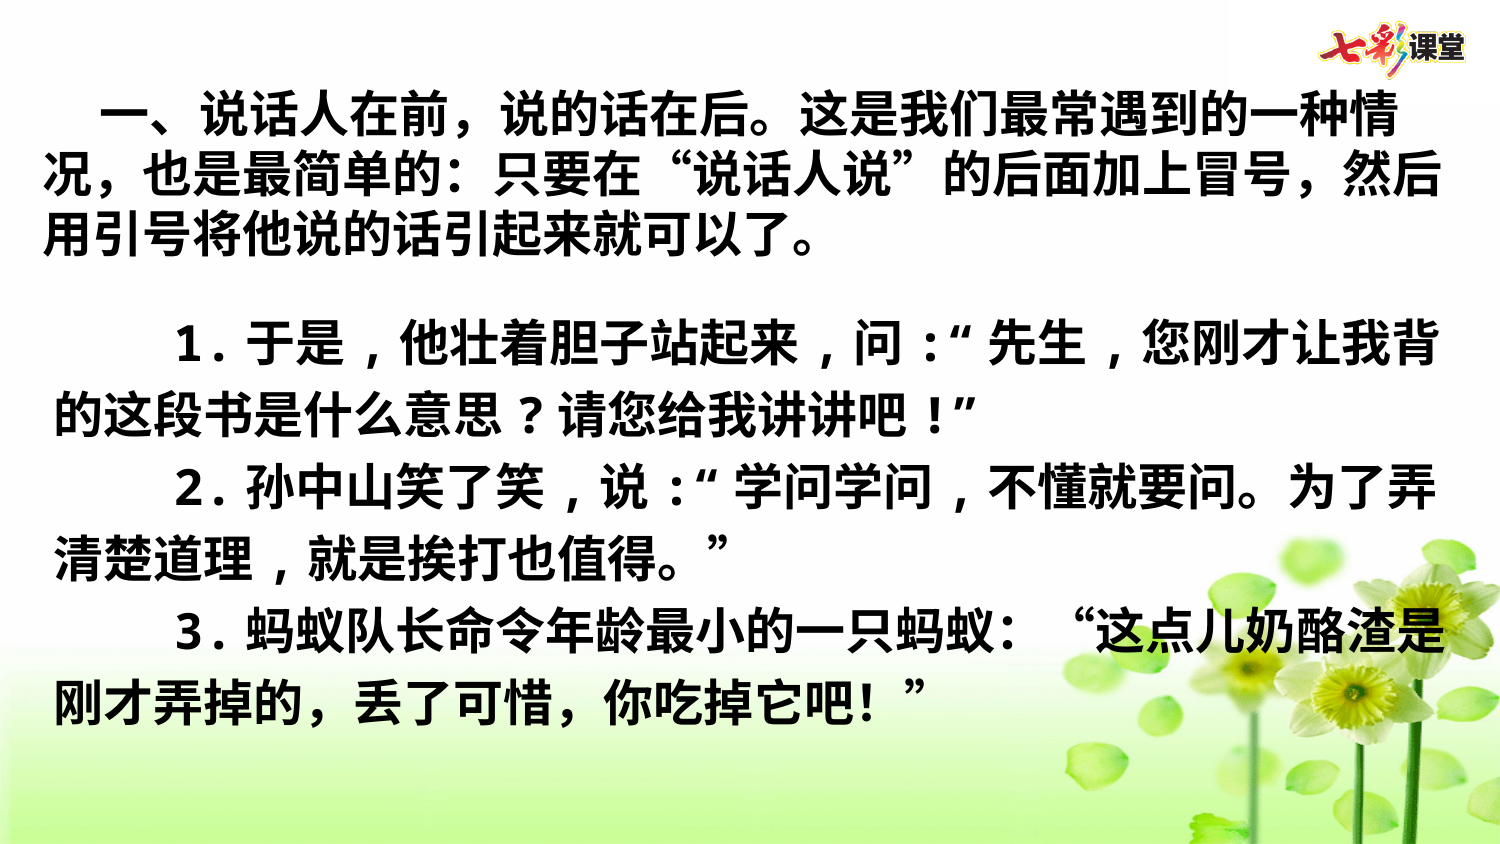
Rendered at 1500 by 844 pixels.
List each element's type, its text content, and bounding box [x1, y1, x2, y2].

text_box 1.于是,他壮着胆子站起来,问:“先生,您刚才让我背的这段书是什么意思?请您给我讲讲吧!” 2.孙中山笑了笑,说:“学问学问,不懂就要问。为了弄清楚道理,就是挨打也值得。” 3.蚂蚁队长命令年龄最小的一只蚂蚁：“这点儿奶酪渣是刚才弄掉的，丢了可惜，你吃掉它吧！” [42, 294, 1460, 738]
picture [0, 0, 1500, 844]
text_box 一、说话人在前，说的话在后。这是我们最常遇到的一种情况，也是最简单的：只要在“说话人说”的后面加上冒号，然后用引号将他说的话引起来就可以了。 [30, 76, 1491, 268]
